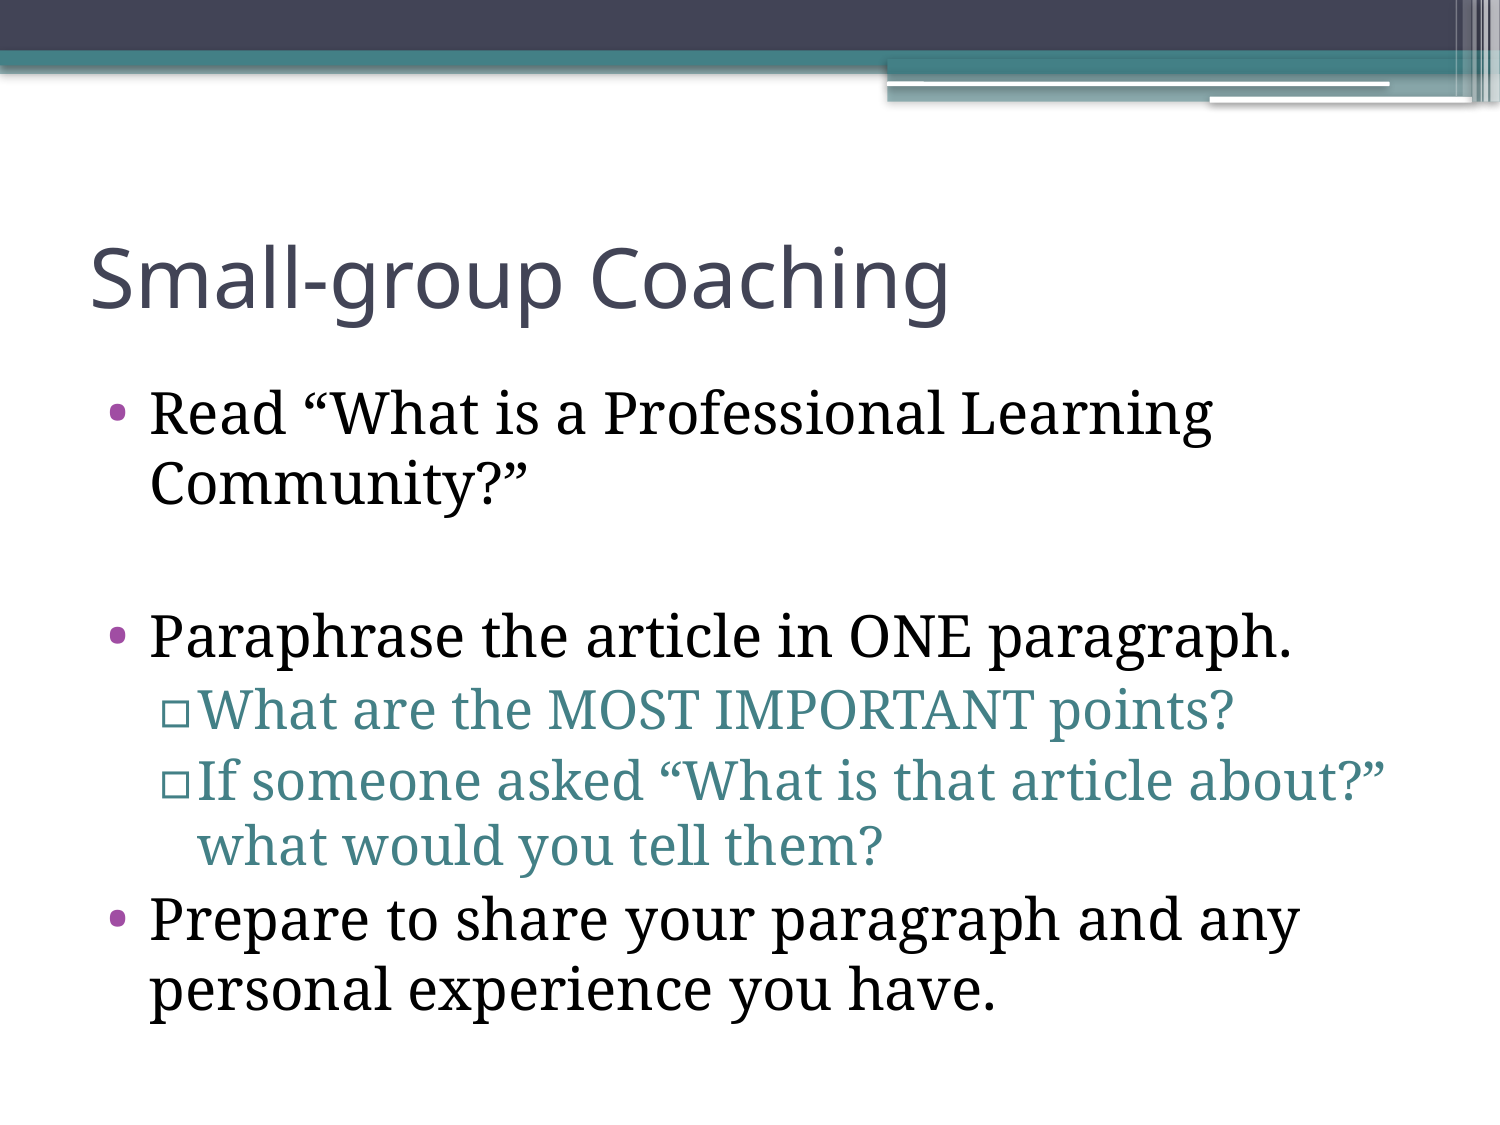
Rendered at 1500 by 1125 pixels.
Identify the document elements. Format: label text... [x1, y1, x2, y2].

list Read “What is a Professional Learning Community?” Paraphrase the article in ONE paragraph. What are the MOST IMPORTANT points? If someone asked “What is that article about?” what would you tell them? Prepare to share your paragraph and any personal experience you have. [75, 368, 1425, 1079]
title Small-group Coaching [75, 187, 1425, 363]
